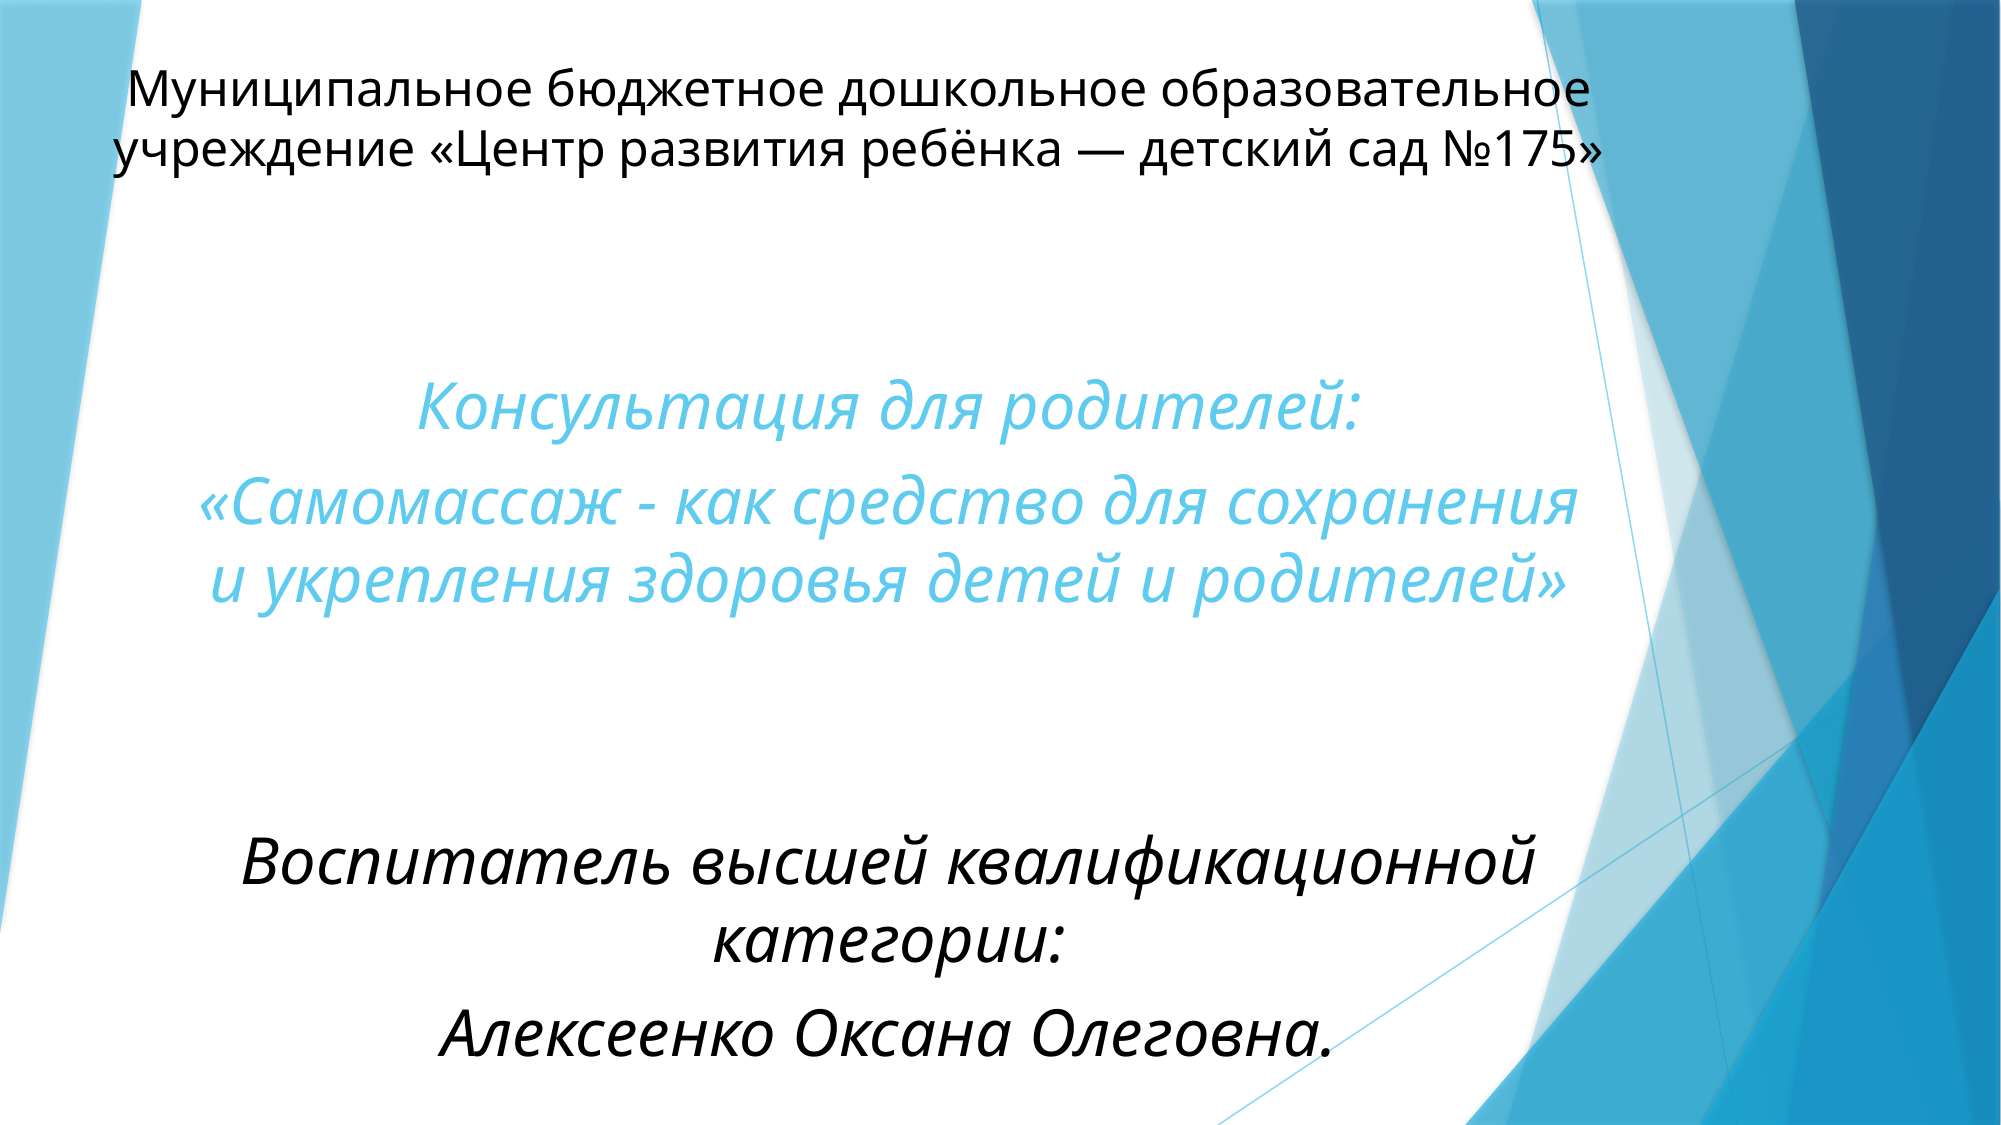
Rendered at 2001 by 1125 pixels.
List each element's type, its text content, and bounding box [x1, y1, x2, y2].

title Муниципальное бюджетное дошкольное образовательное учреждение «Центр развития ребёнка — детский сад №175» [92, 0, 1627, 185]
subtitle Консультация для родителей: «Самомассаж - как средство для сохранения и укрепления здоровья детей и родителей» Воспитатель высшей квалификационной категории: Алексеенко Оксана Олеговна. [179, 357, 1600, 1125]
